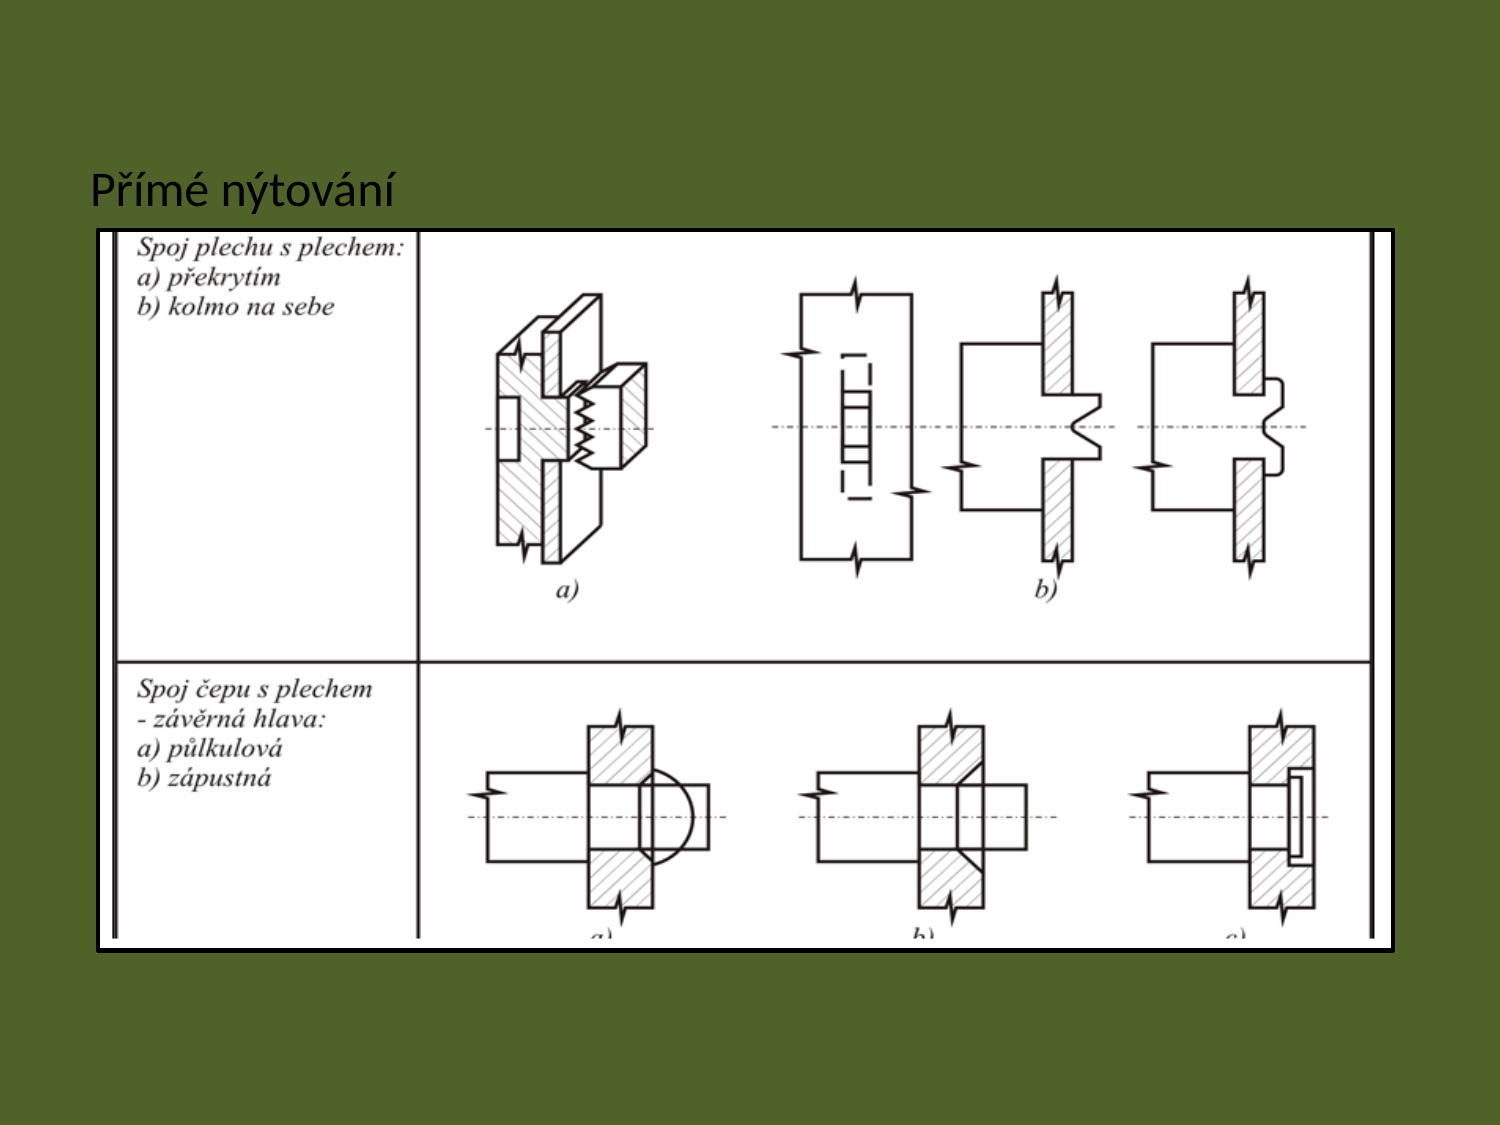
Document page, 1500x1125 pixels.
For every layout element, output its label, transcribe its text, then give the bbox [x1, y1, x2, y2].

picture [100, 231, 1392, 949]
list Přímé nýtování [75, 149, 1425, 1005]
